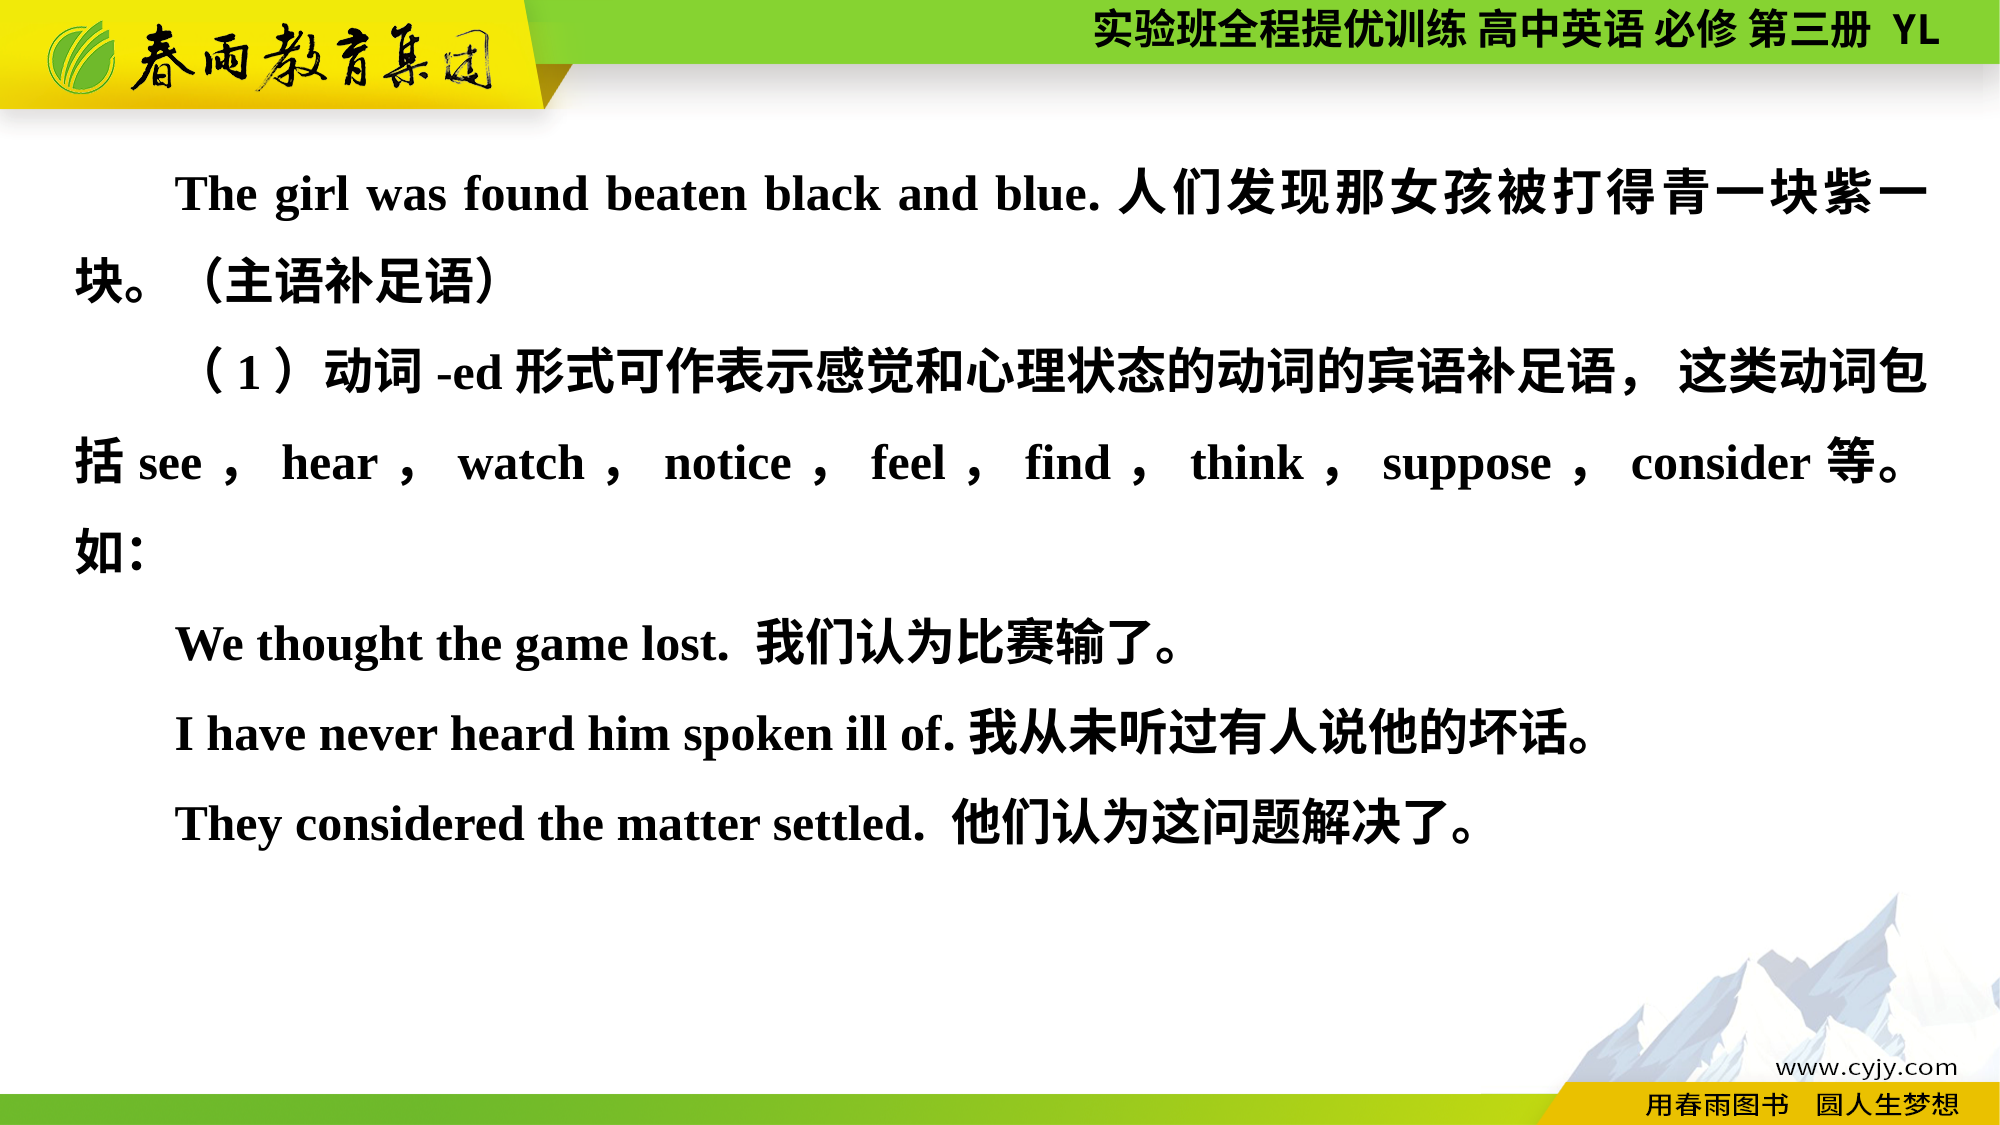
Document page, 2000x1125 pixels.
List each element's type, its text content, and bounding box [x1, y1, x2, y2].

picture [0, 0, 2000, 1125]
list The girl was found beaten black and blue.人们发现那女孩被打得青一块紫一块。（主语补足语） （1）动词-ed形式可作表示感觉和心理状态的动词的宾语补足语， 这类动词包括see，hear，watch，notice，feel，find，think，suppose，consider等。如： We thought the game lost. 我们认为比赛输了。 I have never heard him spoken ill of.我从未听过有人说他的坏话。 They considered the matter settled. 他们认为这问题解决了。 [59, 122, 1944, 763]
